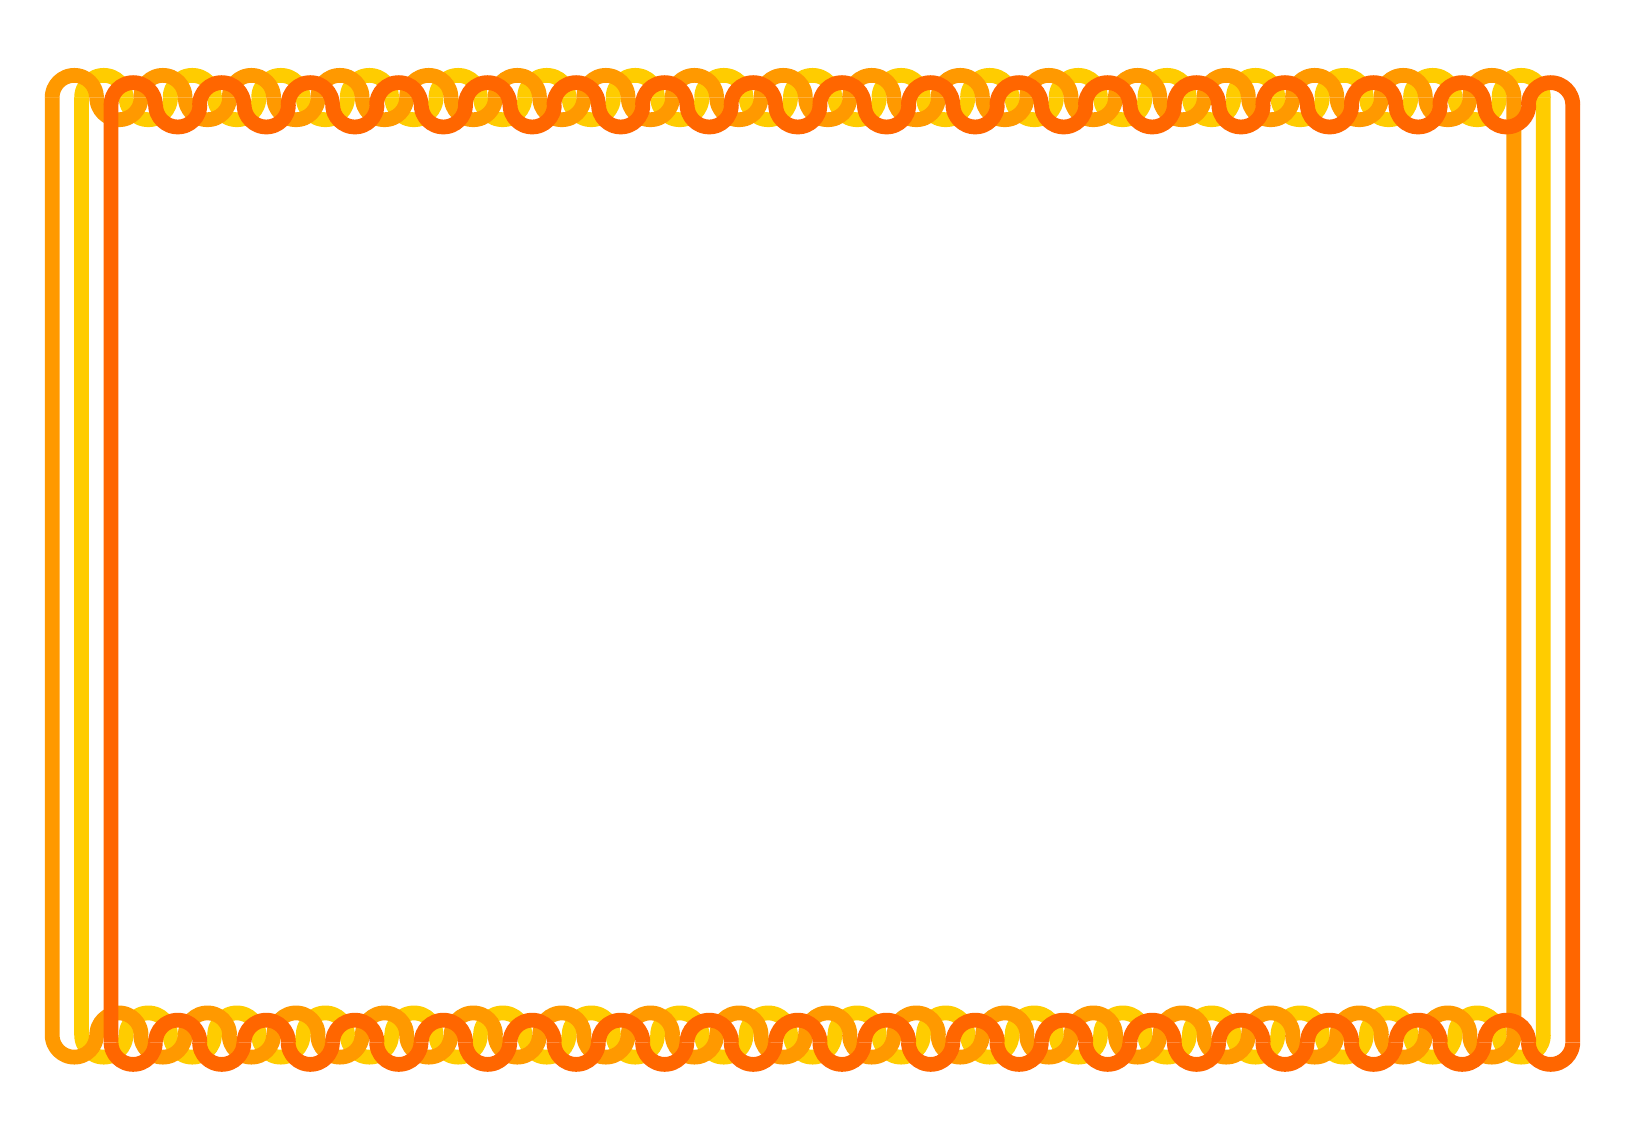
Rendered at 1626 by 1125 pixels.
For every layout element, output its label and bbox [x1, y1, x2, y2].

text_box [44, 67, 1522, 1065]
text_box [1522, 67, 1551, 73]
text_box [103, 74, 1581, 1072]
